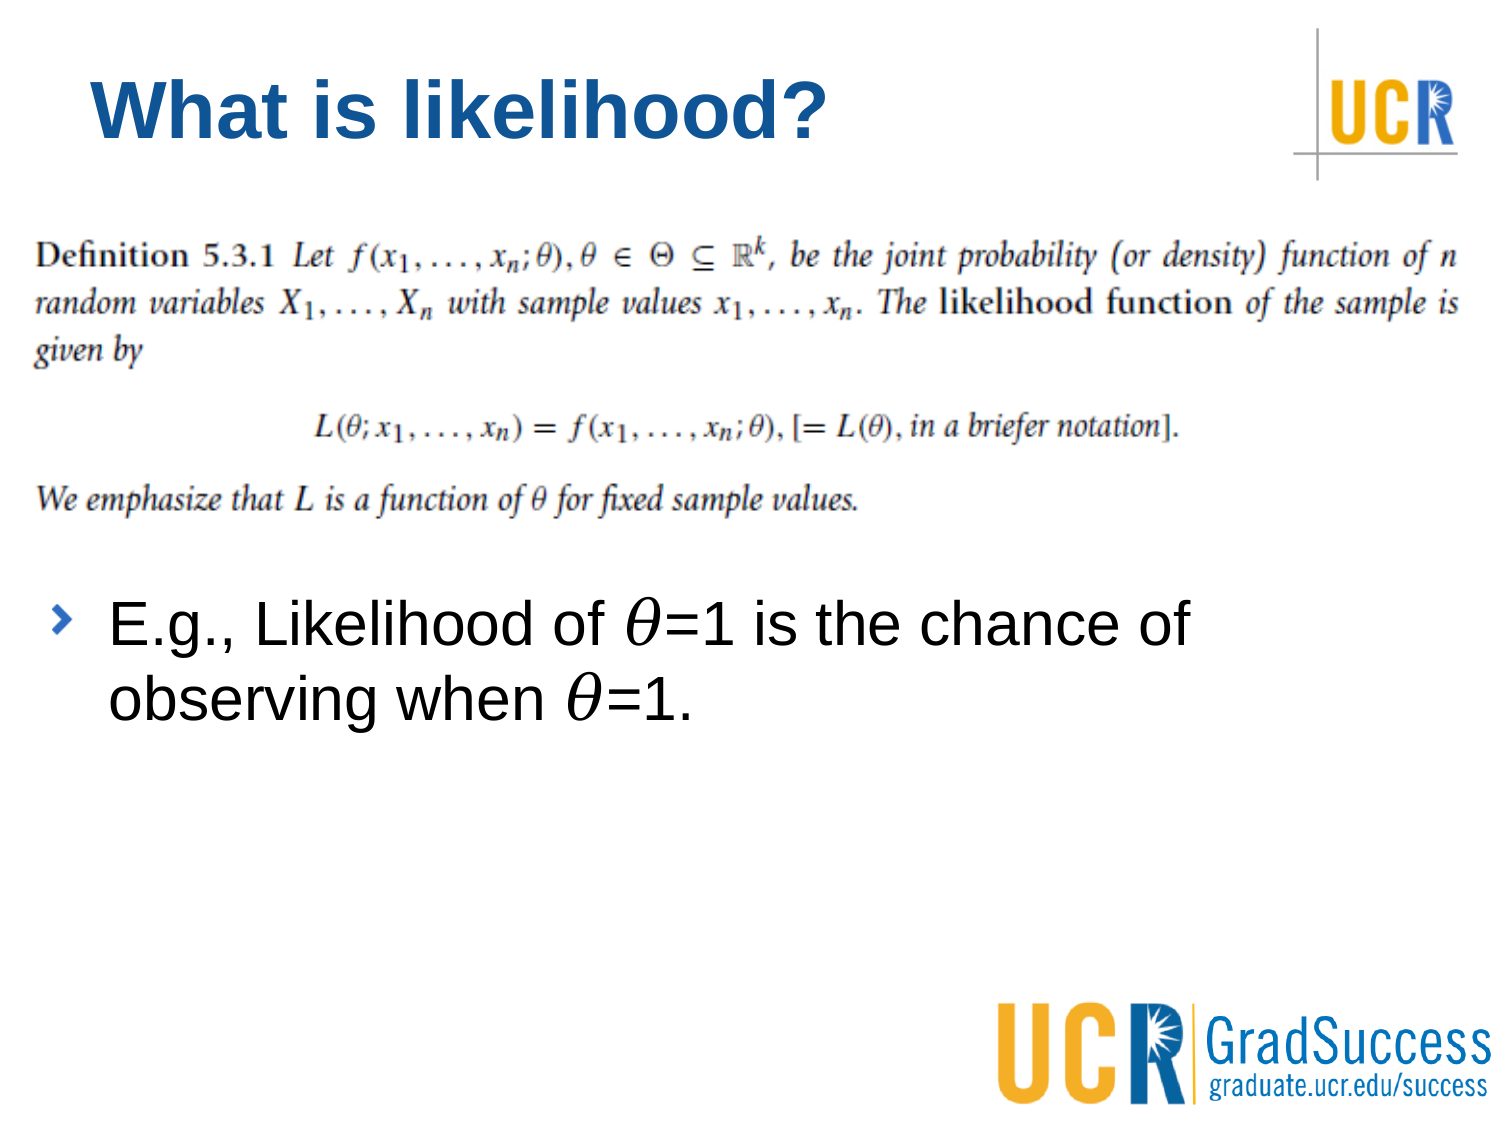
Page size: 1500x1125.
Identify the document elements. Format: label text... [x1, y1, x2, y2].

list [0, 224, 1492, 556]
picture [1282, 0, 1500, 196]
picture [52, 604, 76, 636]
title What is likelihood? [75, 37, 1300, 163]
text_box E.g., Likelihood of 𝜃=1 is the chance of observing when 𝜃=1. [37, 575, 1388, 975]
